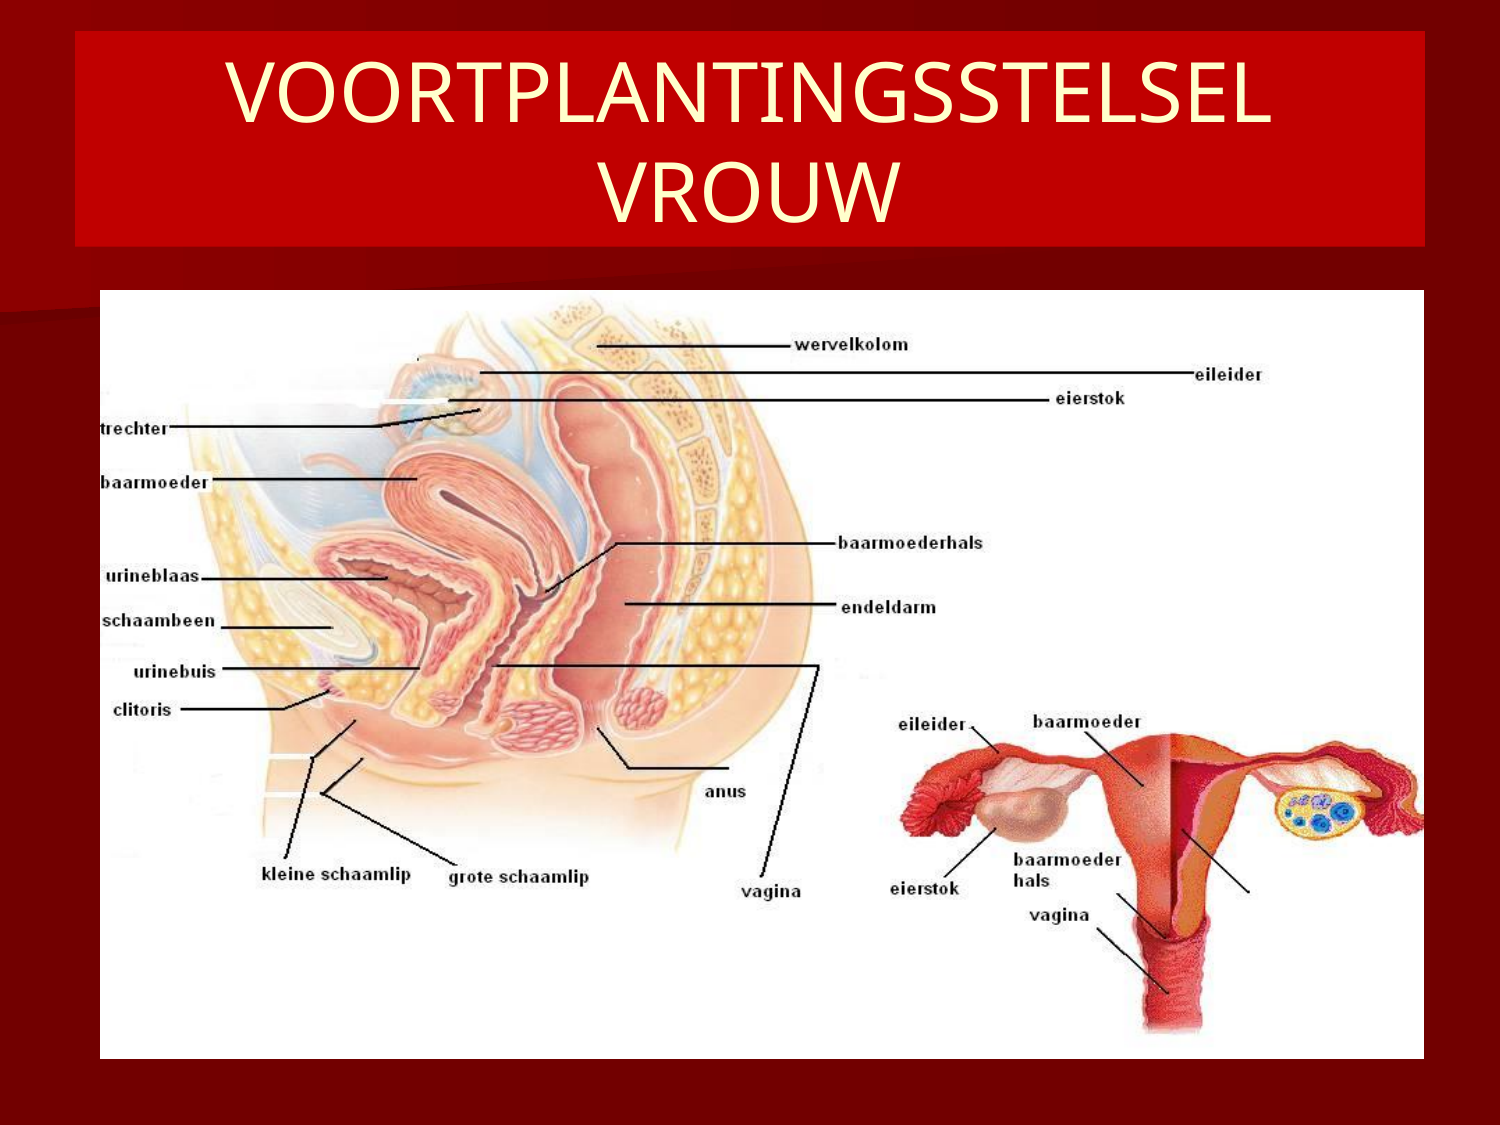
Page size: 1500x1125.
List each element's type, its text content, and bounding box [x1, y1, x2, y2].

picture [100, 290, 1424, 1059]
title VOORTPLANTINGSSTELSEL VROUW [74, 30, 1426, 247]
